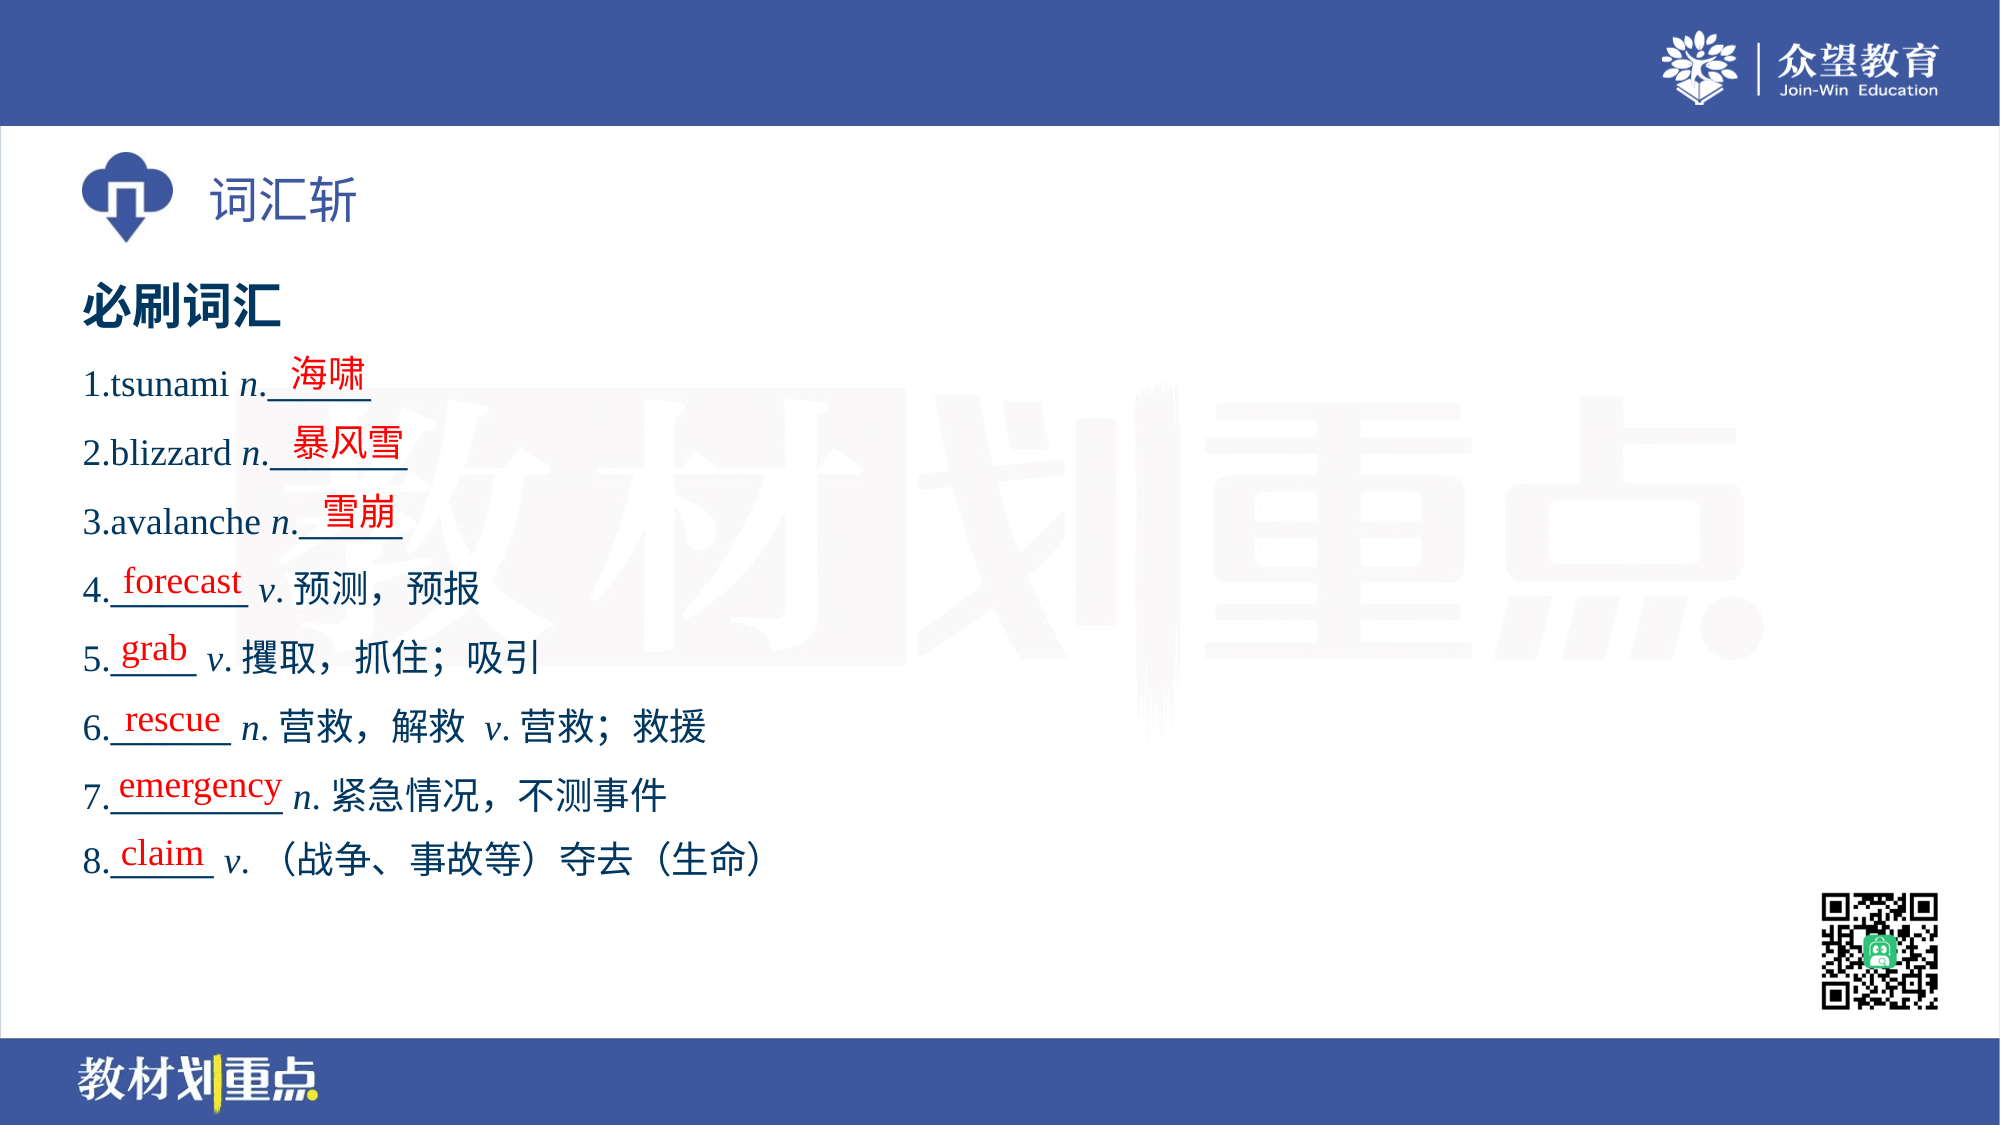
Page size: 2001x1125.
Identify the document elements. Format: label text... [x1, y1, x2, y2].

text_box 雪崩 [308, 467, 411, 527]
text_box 暴风雪 [279, 399, 419, 458]
text_box emergency [105, 740, 297, 799]
text_box grab [107, 603, 202, 662]
picture [0, 0, 2000, 1125]
text_box rescue [111, 674, 235, 733]
text_box 海啸 [277, 330, 380, 389]
text_box 必刷词汇 [82, 247, 1817, 335]
text_box forecast [109, 536, 256, 595]
text_box 1.tsunami n.______ 2.blizzard n.________ 3.avalanche n.______ 4.________ v.预测，预报 5._____ v.攫取，抓住；吸引 6._______ n.营救，解救 v.营救；救援 7.__________ n.紧急情况，不测事件 8.______ v.（战争、事故等）夺去（生命） [82, 335, 1817, 875]
text_box claim [107, 808, 218, 867]
